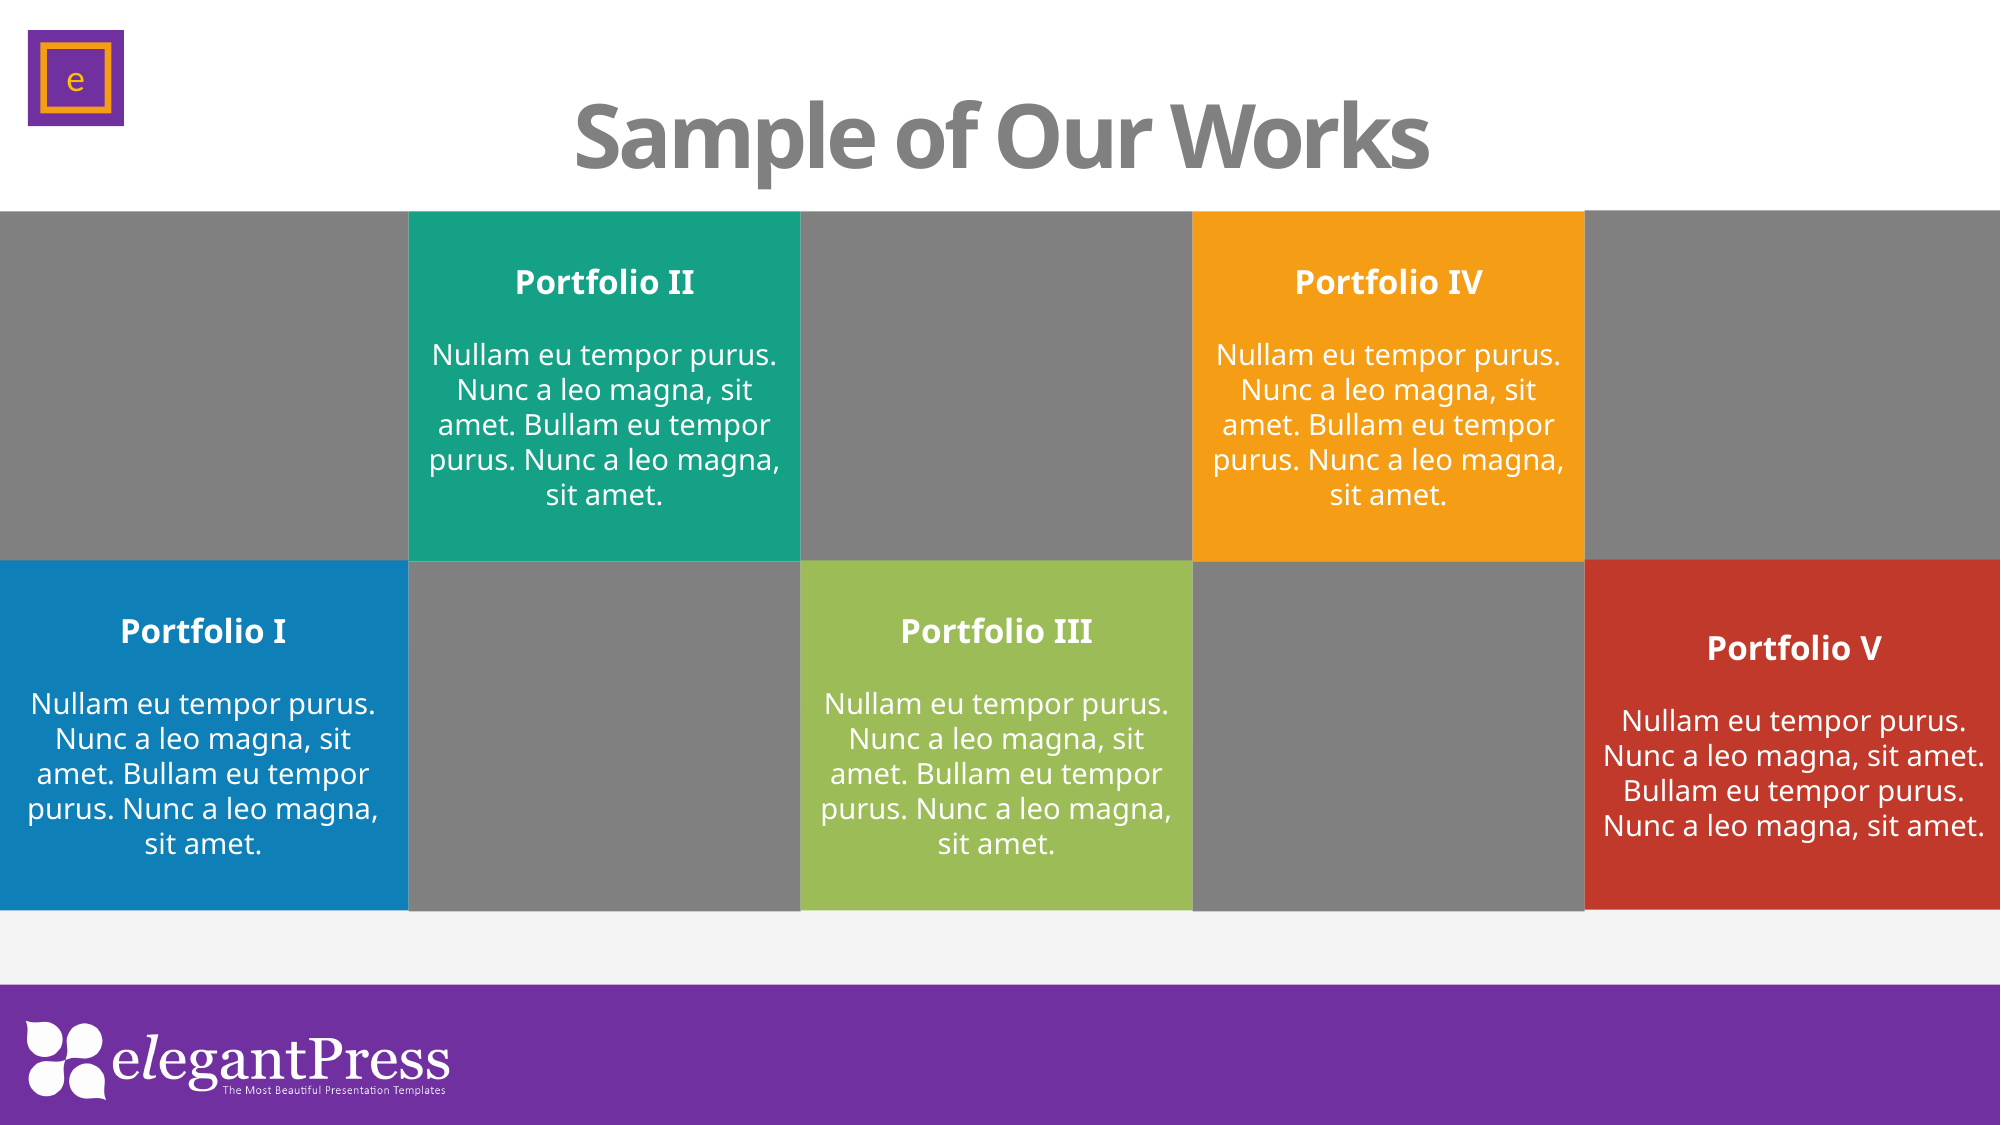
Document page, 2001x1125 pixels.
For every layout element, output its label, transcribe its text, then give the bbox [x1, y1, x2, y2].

text_box Portfolio IV Nullam eu tempor purus. Nunc a leo magna, sit amet. Bullam eu tempor purus. Nunc a leo magna, sit amet. [1192, 210, 1584, 560]
text_box [408, 560, 802, 912]
text_box [1192, 560, 1586, 912]
text_box [800, 210, 1192, 559]
text_box Portfolio V Nullam eu tempor purus. Nunc a leo magna, sit amet. Bullam eu tempor purus. Nunc a leo magna, sit amet. [1584, 559, 2000, 911]
text_box [0, 210, 408, 559]
text_box [1584, 209, 2000, 559]
text_box Portfolio III Nullam eu tempor purus. Nunc a leo magna, sit amet. Bullam eu tempor purus. Nunc a leo magna, sit amet. [800, 559, 1192, 911]
text_box Sample of Our Works [563, 74, 1444, 192]
picture [17, 1012, 454, 1111]
text_box Portfolio II Nullam eu tempor purus. Nunc a leo magna, sit amet. Bullam eu tempor purus. Nunc a leo magna, sit amet. [408, 210, 800, 560]
text_box Portfolio I Nullam eu tempor purus. Nunc a leo magna, sit amet. Bullam eu tempor purus. Nunc a leo magna, sit amet. [0, 559, 408, 911]
